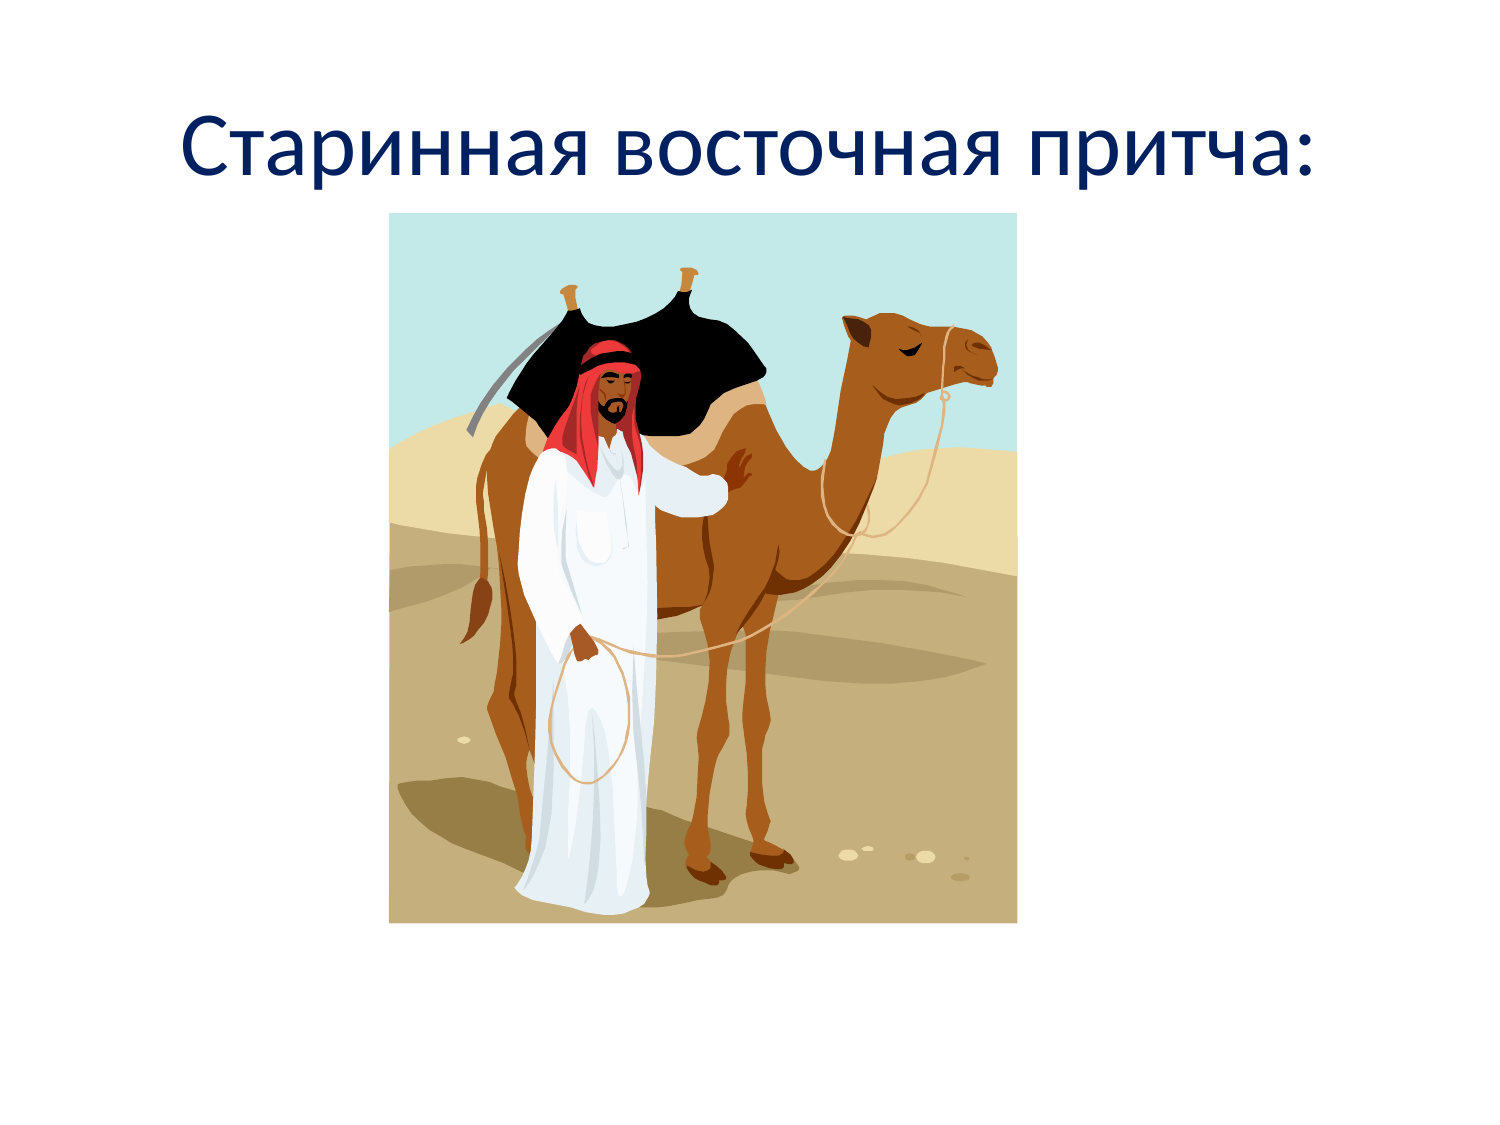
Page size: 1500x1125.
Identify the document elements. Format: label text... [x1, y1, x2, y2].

title Старинная восточная притча: [75, 45, 1425, 233]
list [386, 210, 1020, 927]
